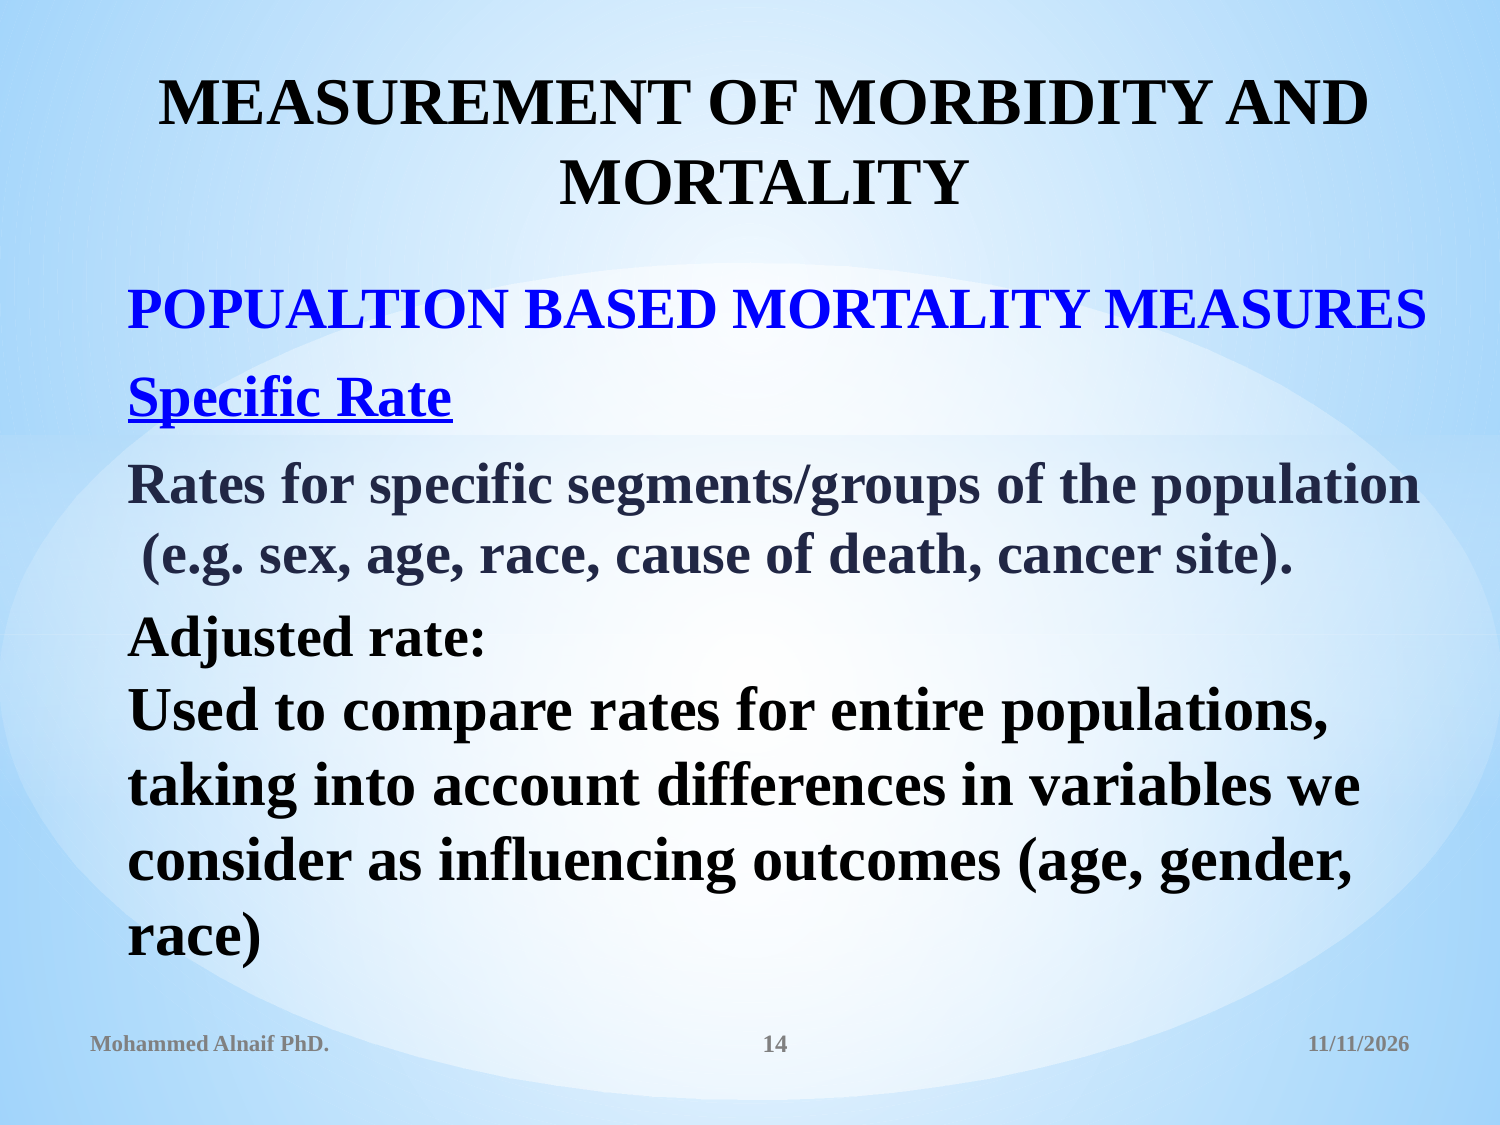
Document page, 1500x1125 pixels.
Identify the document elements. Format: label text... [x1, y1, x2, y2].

slide_number 14 [624, 1012, 925, 1073]
title MEASUREMENT OF MORBIDITY AND MORTALITY [75, 50, 1425, 250]
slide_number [1012, 1012, 1425, 1073]
subtitle POPUALTION BASED MORTALITY MEASURES Specific Rate Rates for specific segments/groups of the population (e.g. sex, age, race, cause of death, cancer site). Adjusted rate: Used to compare rates for entire populations, taking into account differences in variables we consider as influencing outcomes (age, gender, race) [112, 262, 1450, 1013]
footer Mohammed Alnaif PhD. [75, 1012, 624, 1073]
